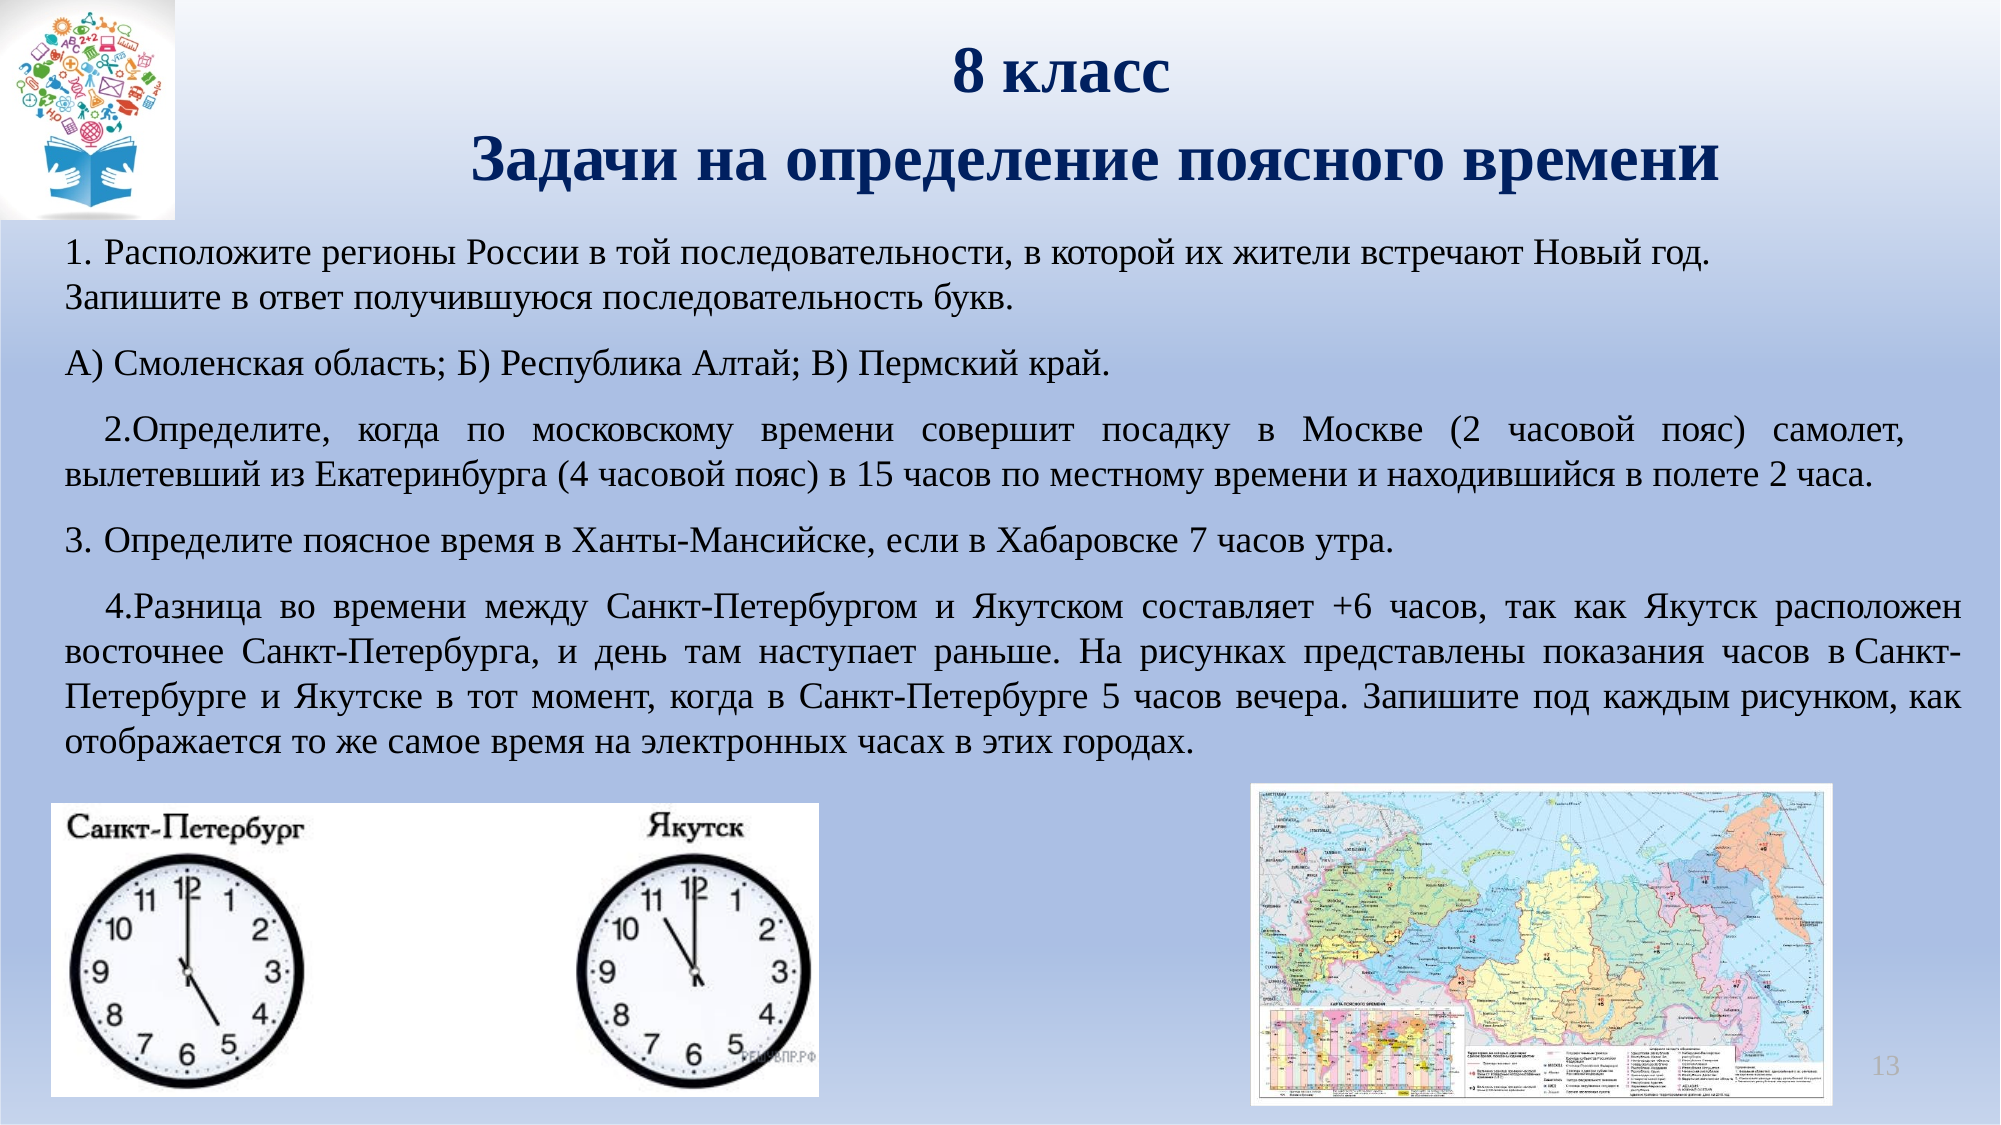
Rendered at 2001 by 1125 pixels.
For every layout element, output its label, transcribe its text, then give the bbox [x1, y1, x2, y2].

slide_number 13 [1837, 1046, 1900, 1103]
picture [0, 0, 2000, 1125]
title 8 класс Задачи на определение поясного времени [238, 23, 1951, 214]
text_box Расположите регионы России в той последовательности, в которой их жители встречают Новый год. Запишите в ответ получившуюся последовательность букв. А) Смоленская область; Б) Республика Алтай; В) Пермский край. Определите, когда по московскому времени совершит посадку в Москве (2 часовой пояс) самолет, вылетевший из Екатеринбурга (4 часовой пояс) в 15 часов по местному времени и находившийся в полете 2 часа. Определите поясное время в Ханты-Мансийске, если в Хабаровске 7 часов утра. Разница во времени между Санкт-Петербургом и Якутском составляет +6 часов, так как Якутск расположен восточнее Санкт-Петербурга, и день там наступает раньше. На рисунках представлены показания часов в Санкт-Петербурге и Якутске в тот момент, когда в Санкт-Петербурге 5 часов вечера. Запишите под каждым рисунком, как отображается то же самое время на электронных часах в этих городах. [62, 224, 1963, 761]
